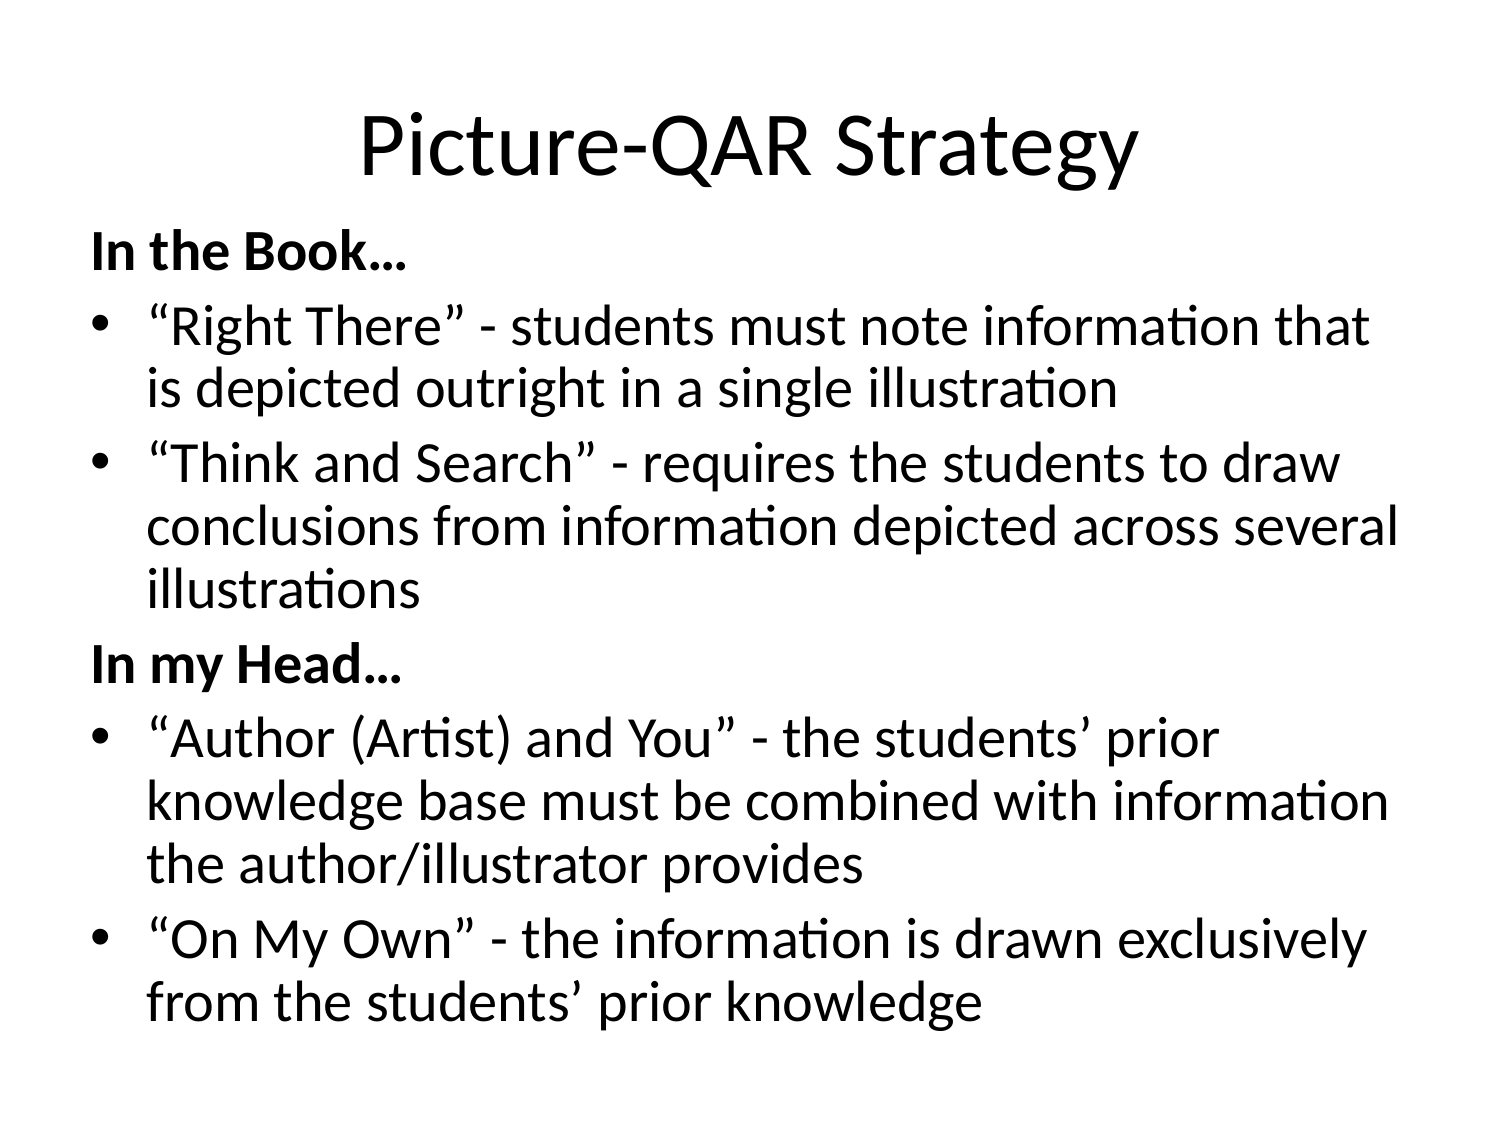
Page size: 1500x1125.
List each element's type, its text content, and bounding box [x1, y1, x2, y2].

list In the Book… “Right There” - students must note information that is depicted outright in a single illustration “Think and Search” - requires the students to draw conclusions from information depicted across several illustrations In my Head… “Author (Artist) and You” - the students’ prior knowledge base must be combined with information the author/illustrator provides “On My Own” - the information is drawn exclusively from the students’ prior knowledge [75, 212, 1425, 1075]
title Picture-QAR Strategy [75, 45, 1425, 212]
